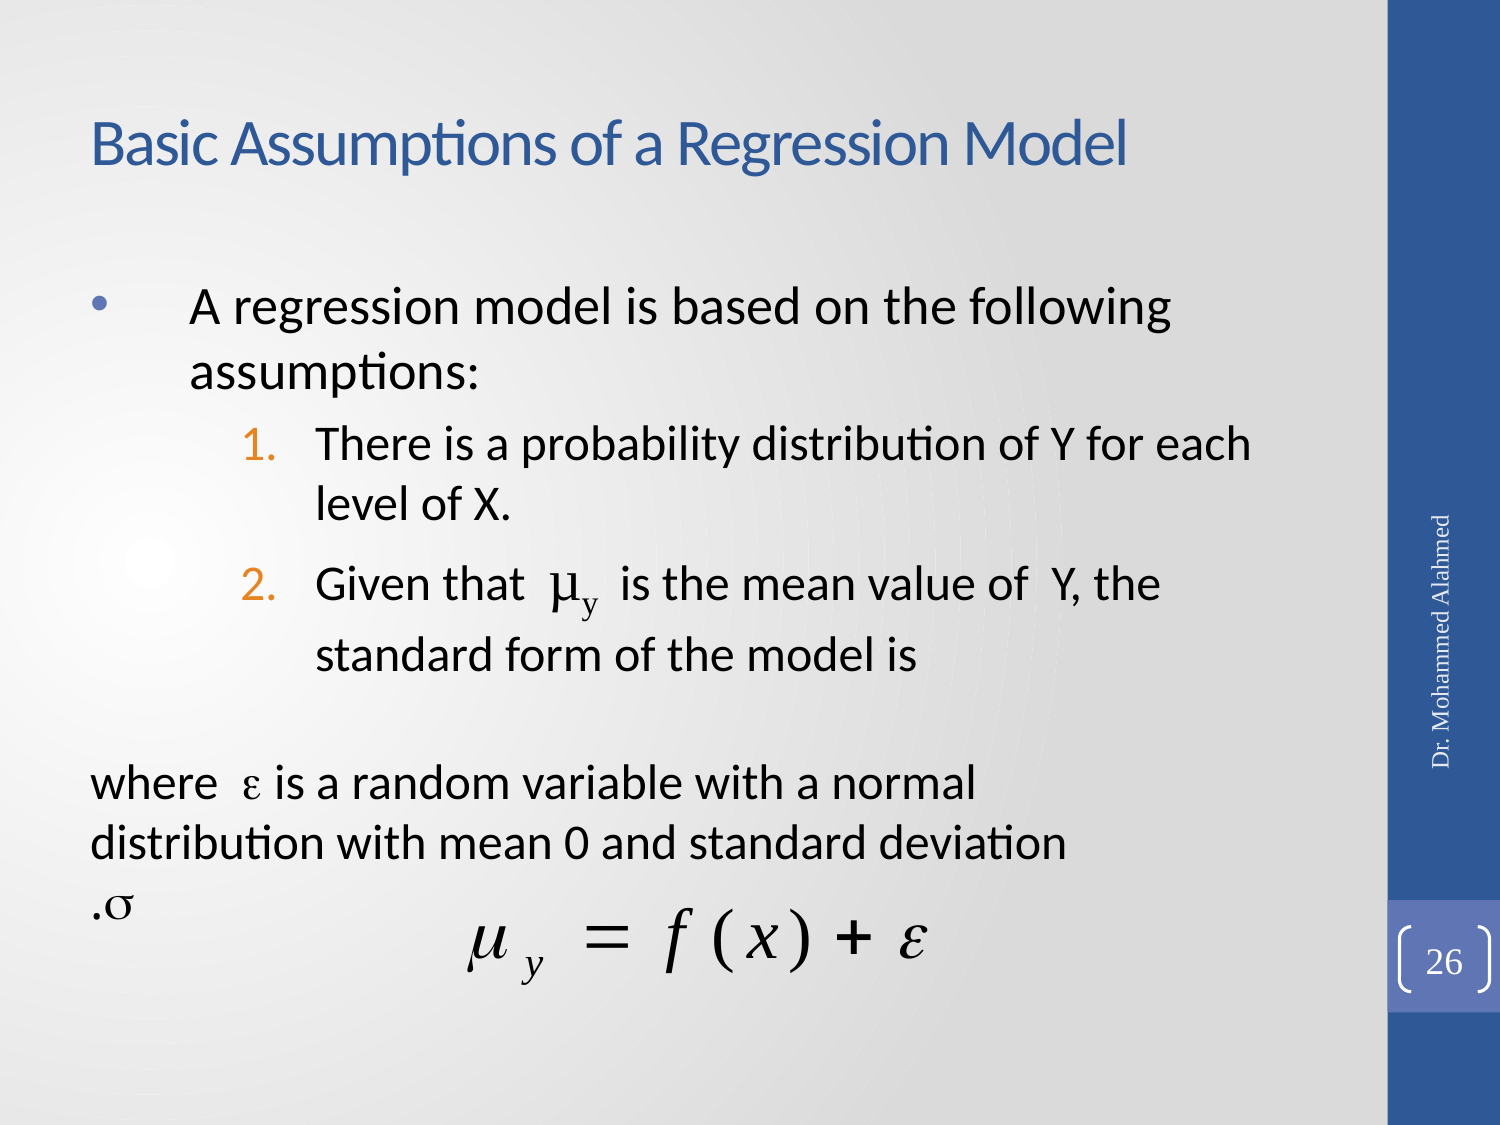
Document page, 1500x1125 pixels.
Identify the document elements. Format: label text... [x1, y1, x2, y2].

list A regression model is based on the following assumptions: There is a probability distribution of Y for each level of X. Given that µy is the mean value of Y, the standard form of the model is where  is a random variable with a normal distribution with mean 0 and standard deviation . [75, 262, 1325, 1050]
footer Dr. Mohammed Alahmed [1408, 500, 1469, 889]
title Basic Assumptions of a Regression Model [75, 45, 1325, 233]
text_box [449, 886, 962, 1001]
slide_number 26 [1397, 925, 1492, 994]
